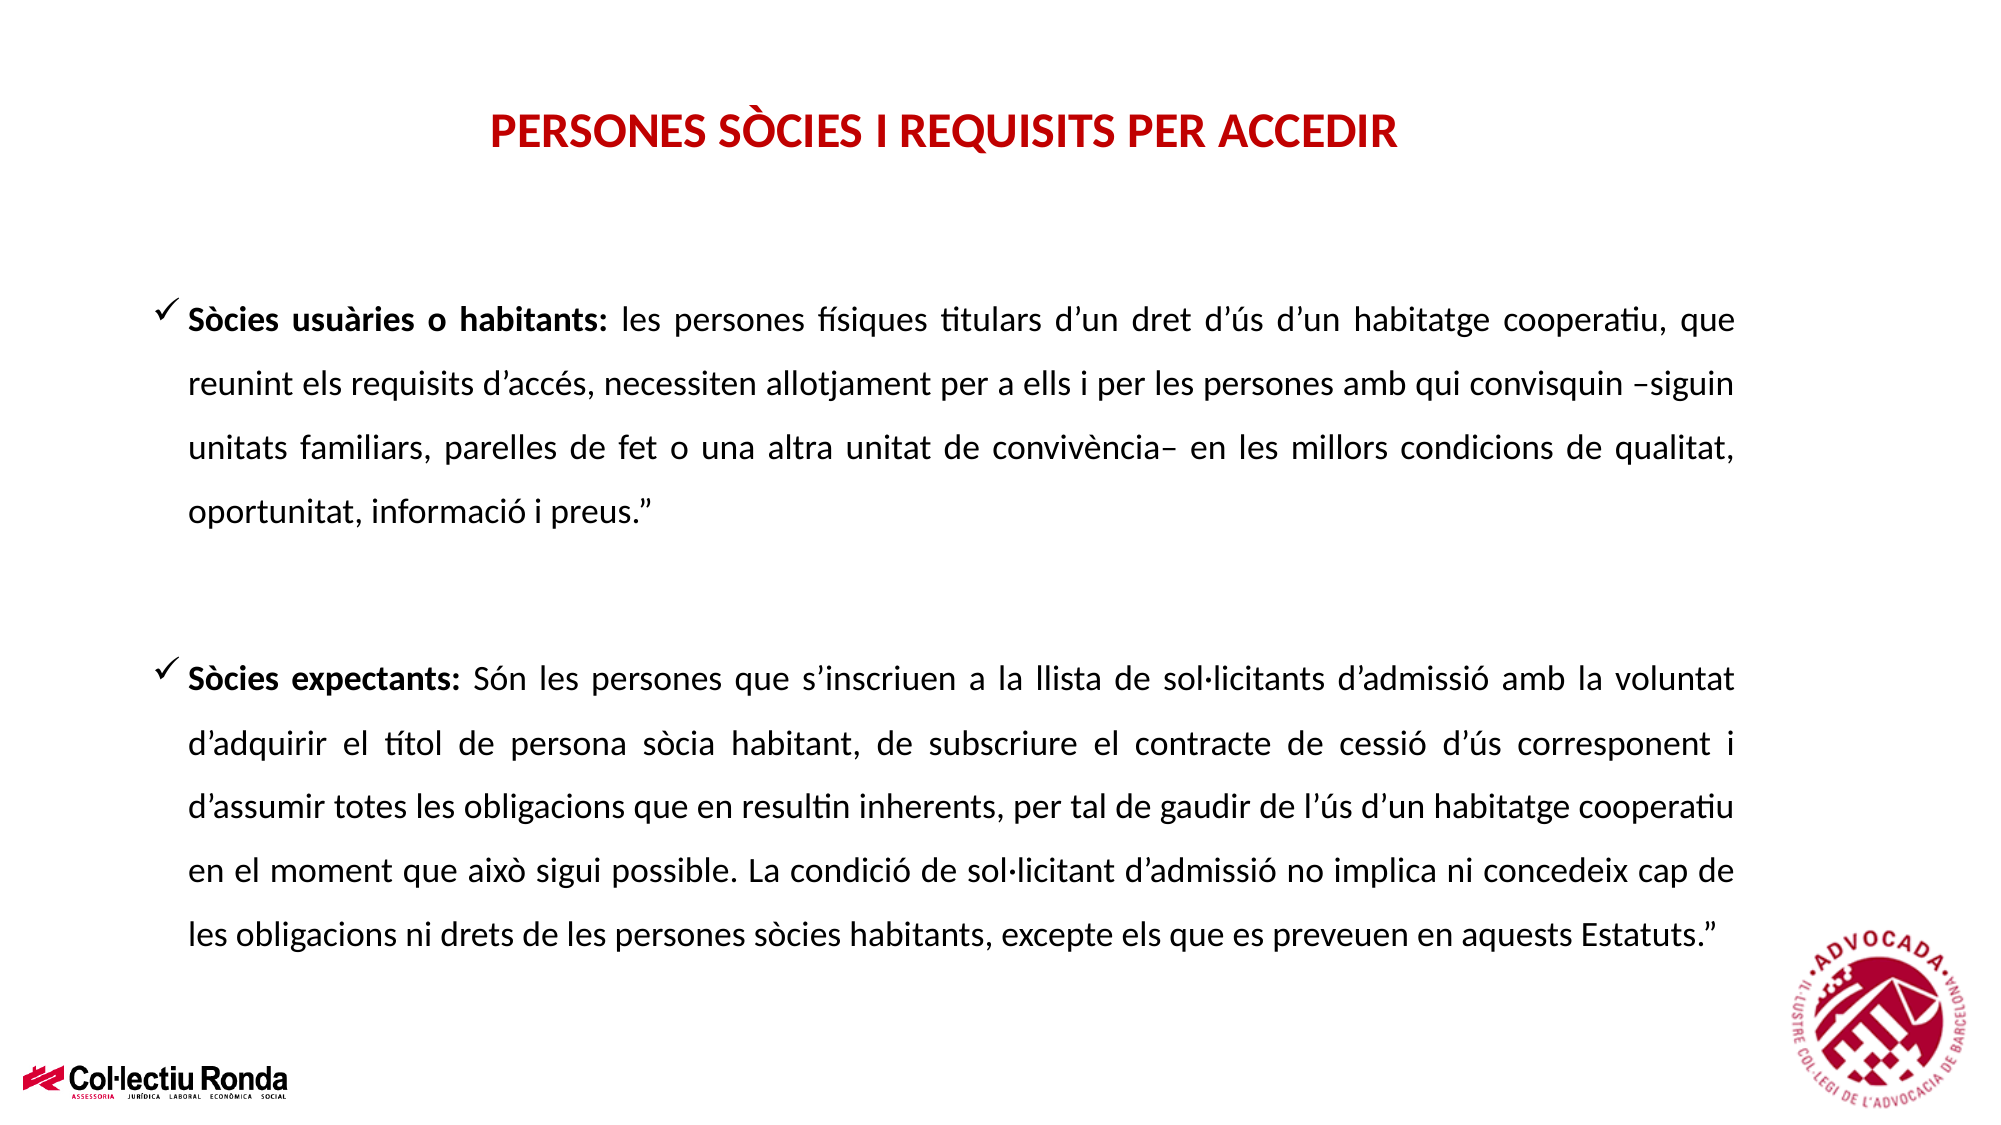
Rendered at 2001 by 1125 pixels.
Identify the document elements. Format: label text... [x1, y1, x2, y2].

picture [1763, 917, 2000, 1114]
picture [22, 1065, 288, 1099]
list Sòcies usuàries o habitants: les persones físiques titulars d’un dret d’ús d’un habitatge cooperatiu, que reunint els requisits d’accés, necessiten allotjament per a ells i per les persones amb qui convisquin –siguin unitats familiars, parelles de fet o una altra unitat de convivència– en les millors condicions de qualitat, oportunitat, informació i preus.” Sòcies expectants: Són les persones que s’inscriuen a la llista de sol·licitants d’admissió amb la voluntat d’adquirir el títol de persona sòcia habitant, de subscriure el contracte de cessió d’ús corresponent i d’assumir totes les obligacions que en resultin inherents, per tal de gaudir de l’ús d’un habitatge cooperatiu en el moment que això sigui possible. La condició de sol·licitant d’admissió no implica ni concedeix cap de les obligacions ni drets de les persones sòcies habitants, excepte els que es preveuen en aquests Estatuts.” [137, 202, 1753, 1014]
title PERSONES SÒCIES I REQUISITS PER ACCEDIR [137, 59, 1753, 202]
